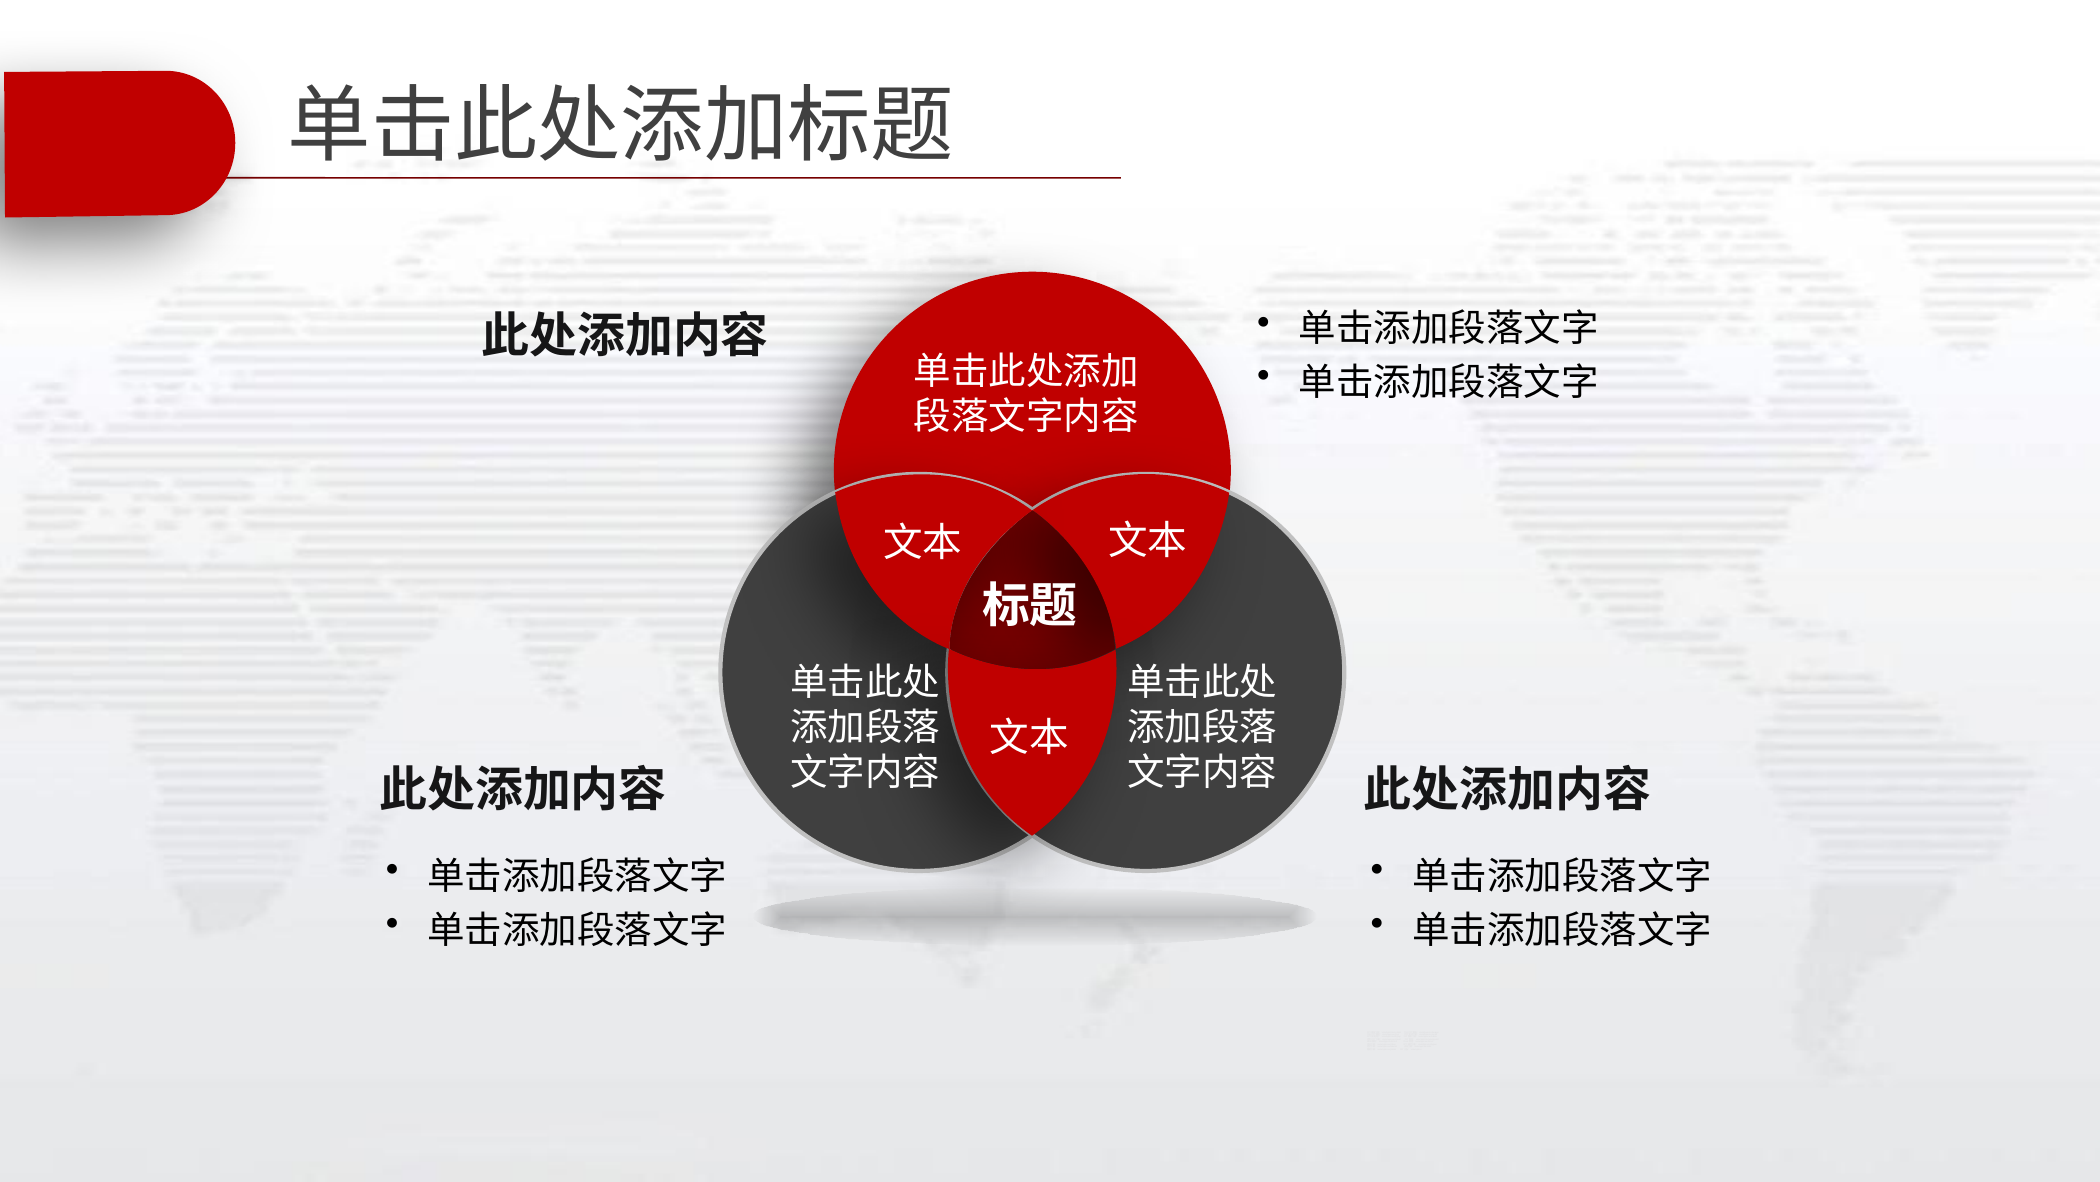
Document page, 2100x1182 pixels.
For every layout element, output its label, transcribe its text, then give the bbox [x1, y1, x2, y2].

text_box 单击添加段落文字 单击添加段落文字 [371, 835, 764, 958]
text_box 单击添加段落文字 单击添加段落文字 [1356, 835, 1749, 958]
text_box 文本 [1093, 507, 1202, 570]
text_box 此处添加内容 [364, 751, 692, 824]
title 单击此处添加标题 [270, 47, 1691, 196]
picture [0, 0, 2100, 1182]
text_box [1201, 493, 1345, 777]
text_box 单击添加段落文字 单击添加段落文字 [1242, 287, 1635, 410]
text_box [978, 647, 1118, 838]
text_box 单击此处添加段落文字内容 [1113, 650, 1315, 800]
text_box 此处添加内容 [1349, 751, 1677, 824]
text_box 单击此处添加段落文字内容 [775, 650, 978, 800]
text_box [720, 550, 934, 871]
text_box 单击此处添加段落文字内容 [899, 340, 1170, 445]
text_box [1081, 800, 1298, 871]
text_box 文本 [975, 705, 1084, 767]
text_box [832, 269, 1233, 492]
text_box [833, 472, 1035, 641]
text_box [946, 646, 957, 650]
text_box 此处添加内容 [466, 297, 794, 370]
text_box [764, 886, 1318, 946]
text_box 标题 [967, 567, 1093, 639]
text_box [1033, 471, 1232, 650]
text_box 文本 [868, 510, 977, 572]
